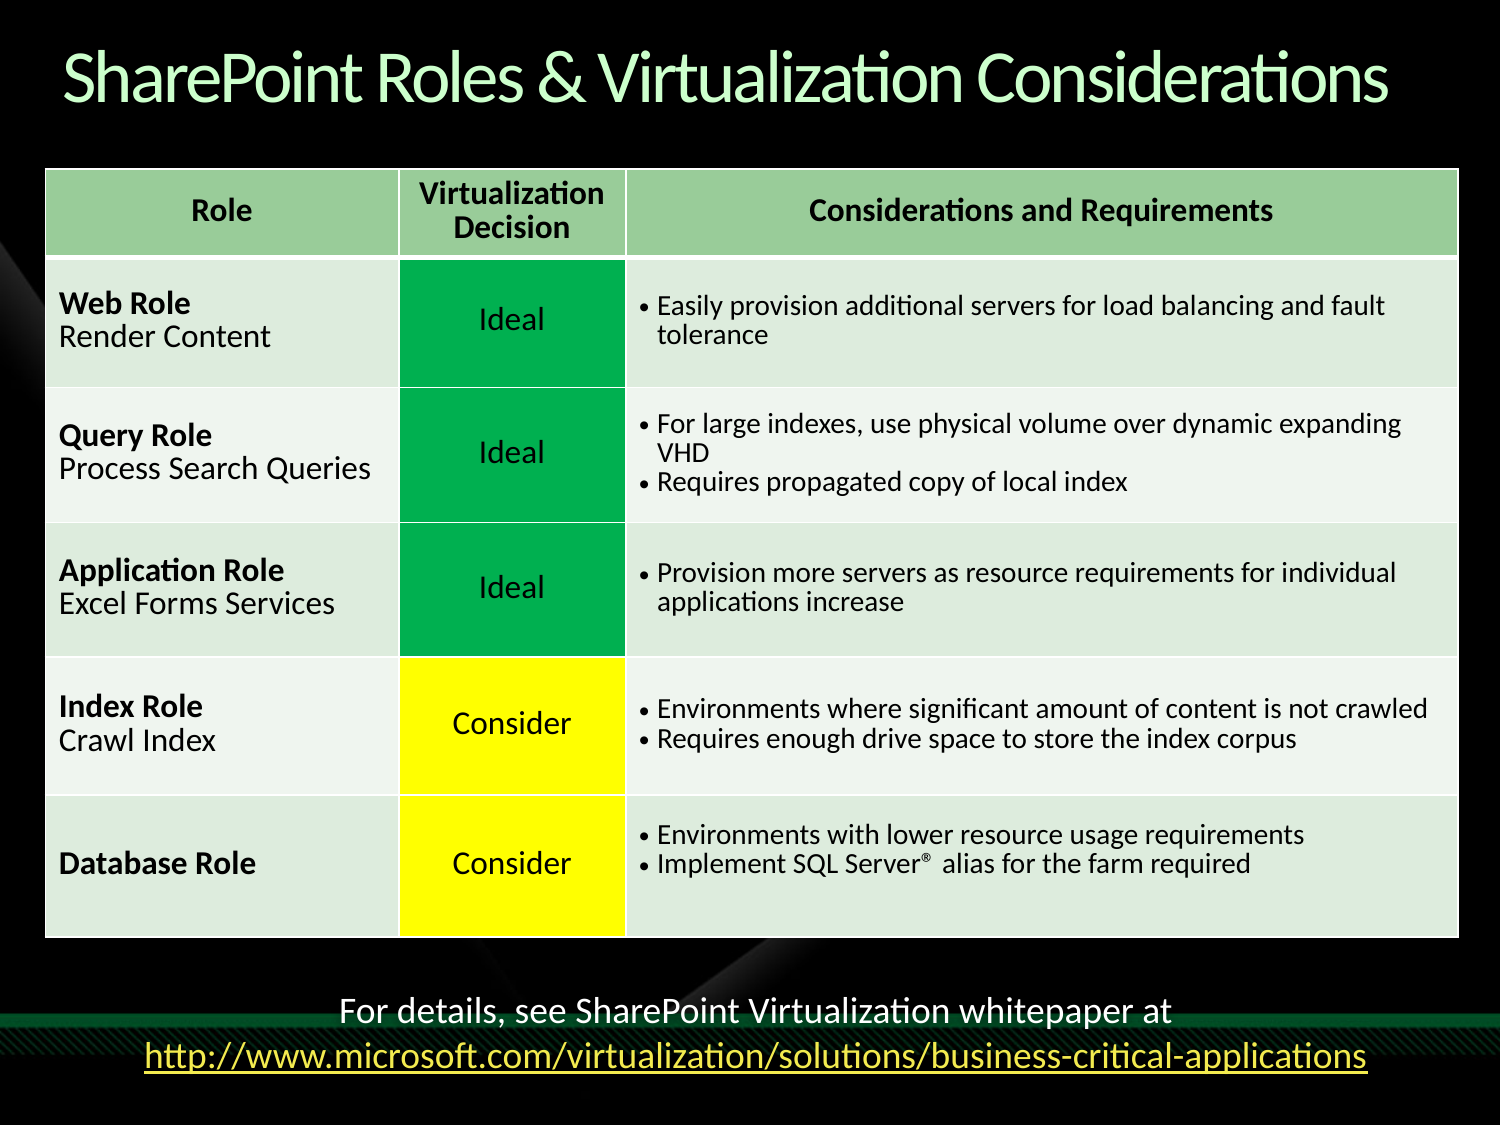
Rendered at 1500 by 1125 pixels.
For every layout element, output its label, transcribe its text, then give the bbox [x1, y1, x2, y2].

table_cell Provision more servers as resource requirements for individual applications increase [627, 523, 1457, 656]
title SharePoint Roles & Virtualization Considerations [62, 37, 1438, 120]
table_cell Consider [400, 796, 625, 936]
table_cell Web Role Render Content [46, 260, 398, 387]
text_box For details, see SharePoint Virtualization whitepaper at http://www.microsoft.com/virtualization/solutions/business-critical-applications [49, 975, 1463, 1088]
table_cell Application Role Excel Forms Services [46, 523, 398, 656]
picture [0, 0, 1500, 1125]
table_header Virtualization Decision [400, 170, 625, 255]
table_cell For large indexes, use physical volume over dynamic expanding VHD Requires propagated copy of local index [627, 388, 1457, 522]
table_cell Ideal [400, 388, 625, 522]
table_header Considerations and Requirements [627, 170, 1457, 255]
table_cell Database Role [46, 796, 398, 936]
table_header Role [46, 170, 398, 255]
table_cell Ideal [400, 260, 625, 387]
table_cell Index Role Crawl Index [46, 658, 398, 794]
table_cell Query Role Process Search Queries [46, 388, 398, 522]
table_cell Ideal [400, 523, 625, 656]
table_cell Environments where significant amount of content is not crawled Requires enough drive space to store the index corpus [627, 658, 1457, 794]
table_cell Easily provision additional servers for load balancing and fault tolerance [627, 260, 1457, 387]
table_cell Consider [400, 658, 625, 794]
table_cell Environments with lower resource usage requirements Implement SQL Server® alias for the farm required [627, 796, 1457, 936]
